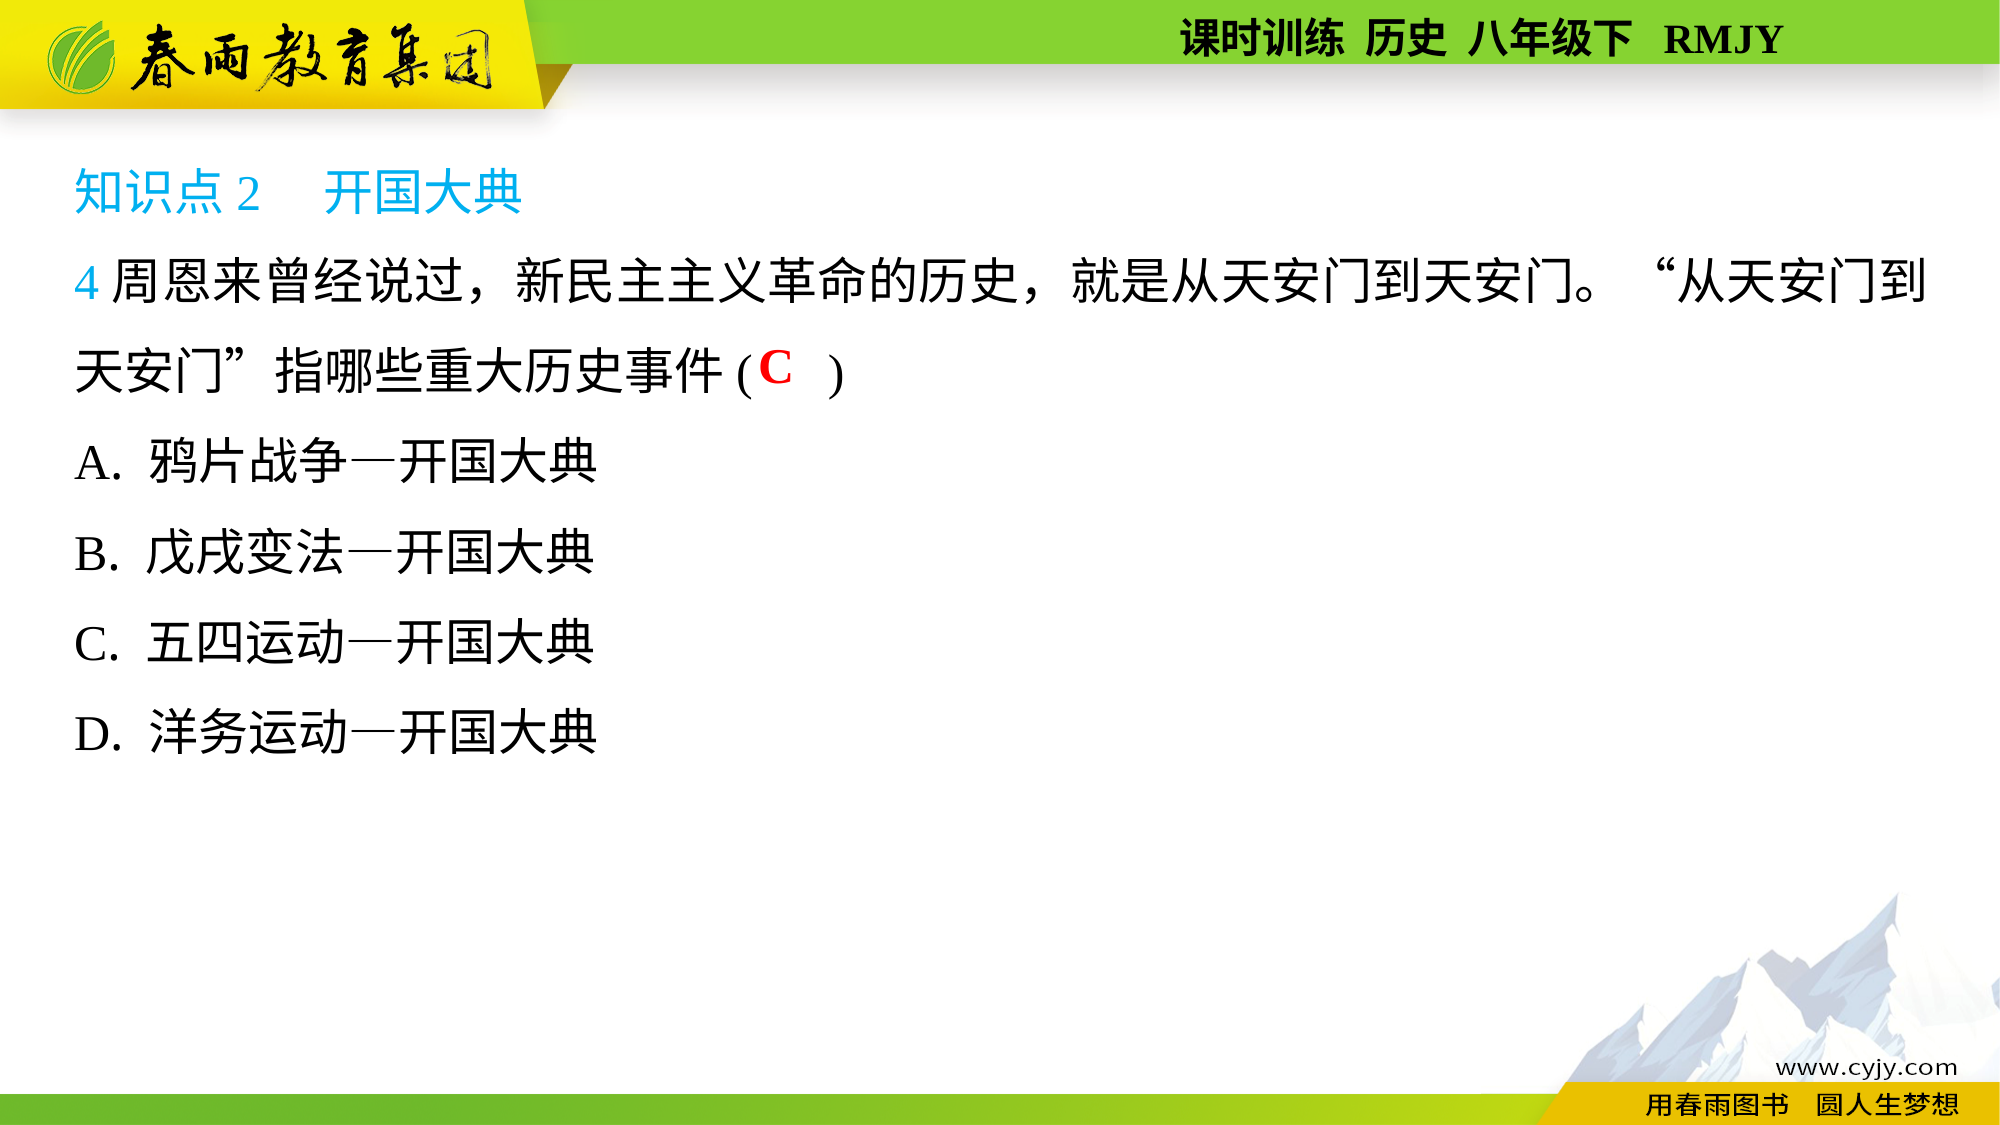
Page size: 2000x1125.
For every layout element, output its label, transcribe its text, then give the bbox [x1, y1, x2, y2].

list 知识点2 开国大典 4周恩来曾经说过，新民主主义革命的历史，就是从天安门到天安门。“从天安门到天安门”指哪些重大历史事件( ) A. 鸦片战争—开国大典 B. 戊戌变法—开国大典 C. 五四运动—开国大典 D. 洋务运动—开国大典 [59, 122, 1944, 774]
text_box C [743, 326, 810, 401]
picture [0, 0, 2000, 1125]
